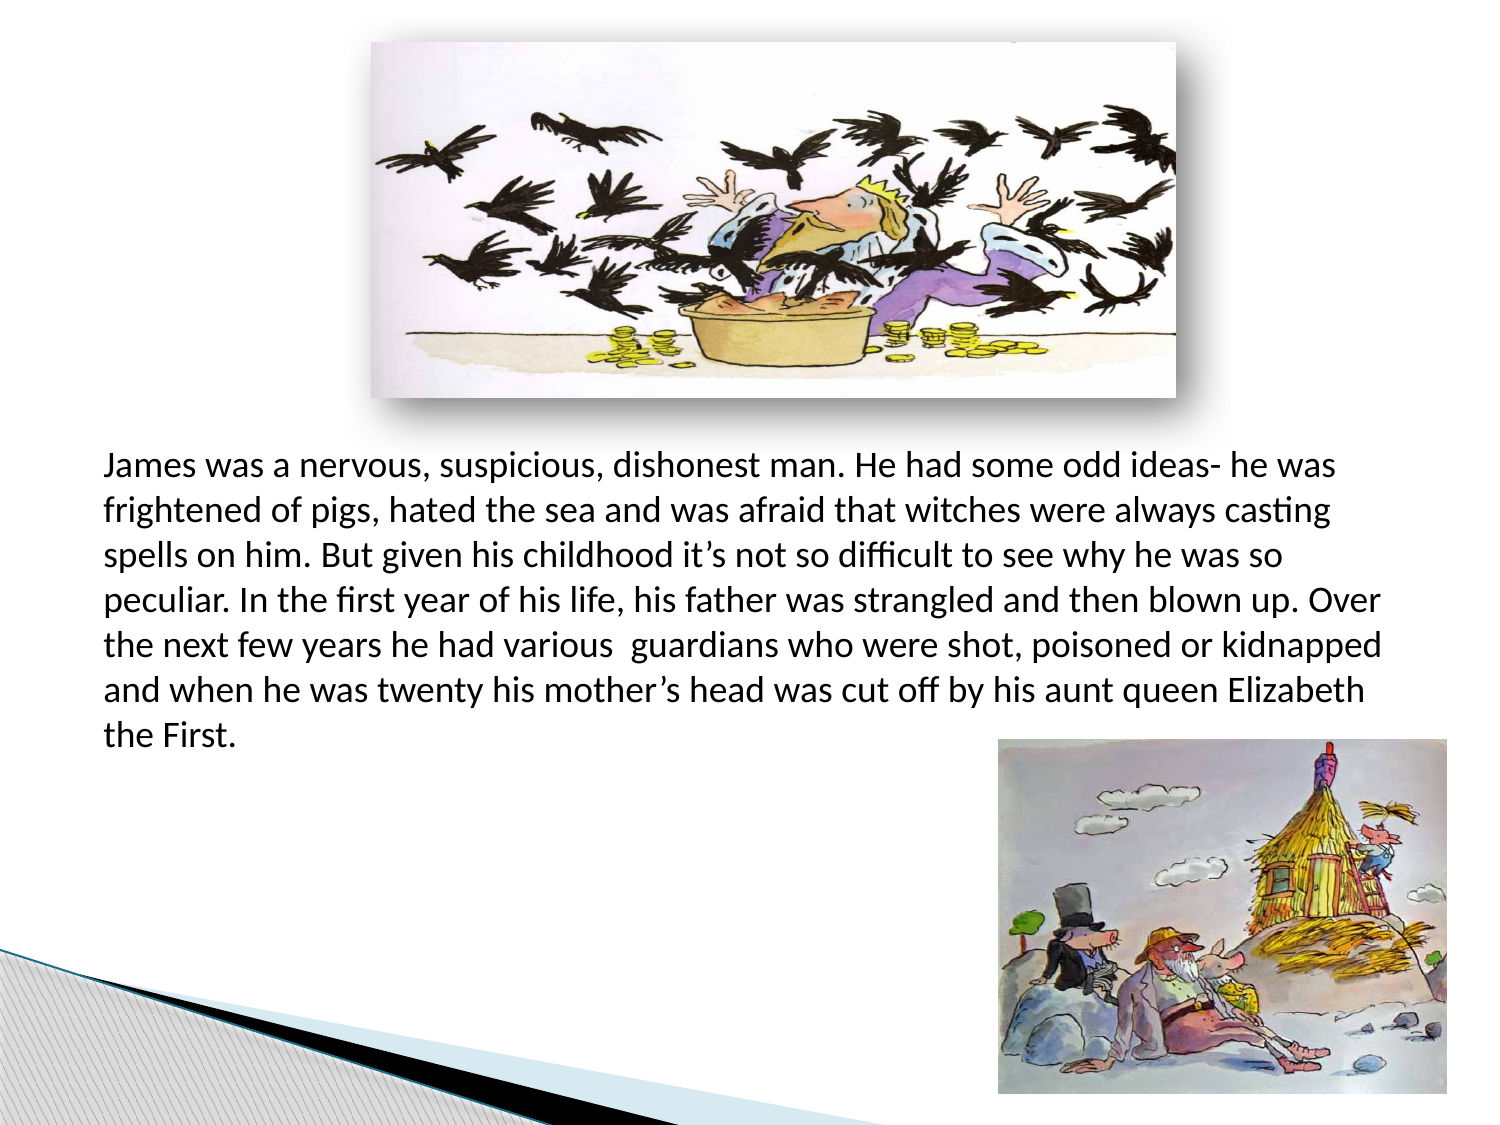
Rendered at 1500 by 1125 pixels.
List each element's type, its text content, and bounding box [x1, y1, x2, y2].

text_box James was a nervous, suspicious, dishonest man. He had some odd ideas- he was frightened of pigs, hated the sea and was afraid that witches were always casting spells on him. But given his childhood it’s not so difficult to see why he was so peculiar. In the first year of his life, his father was strangled and then blown up. Over the next few years he had various guardians who were shot, poisoned or kidnapped and when he was twenty his mother’s head was cut off by his aunt queen Elizabeth the First. [88, 432, 1436, 763]
picture [371, 42, 1176, 398]
picture [997, 739, 1448, 1095]
